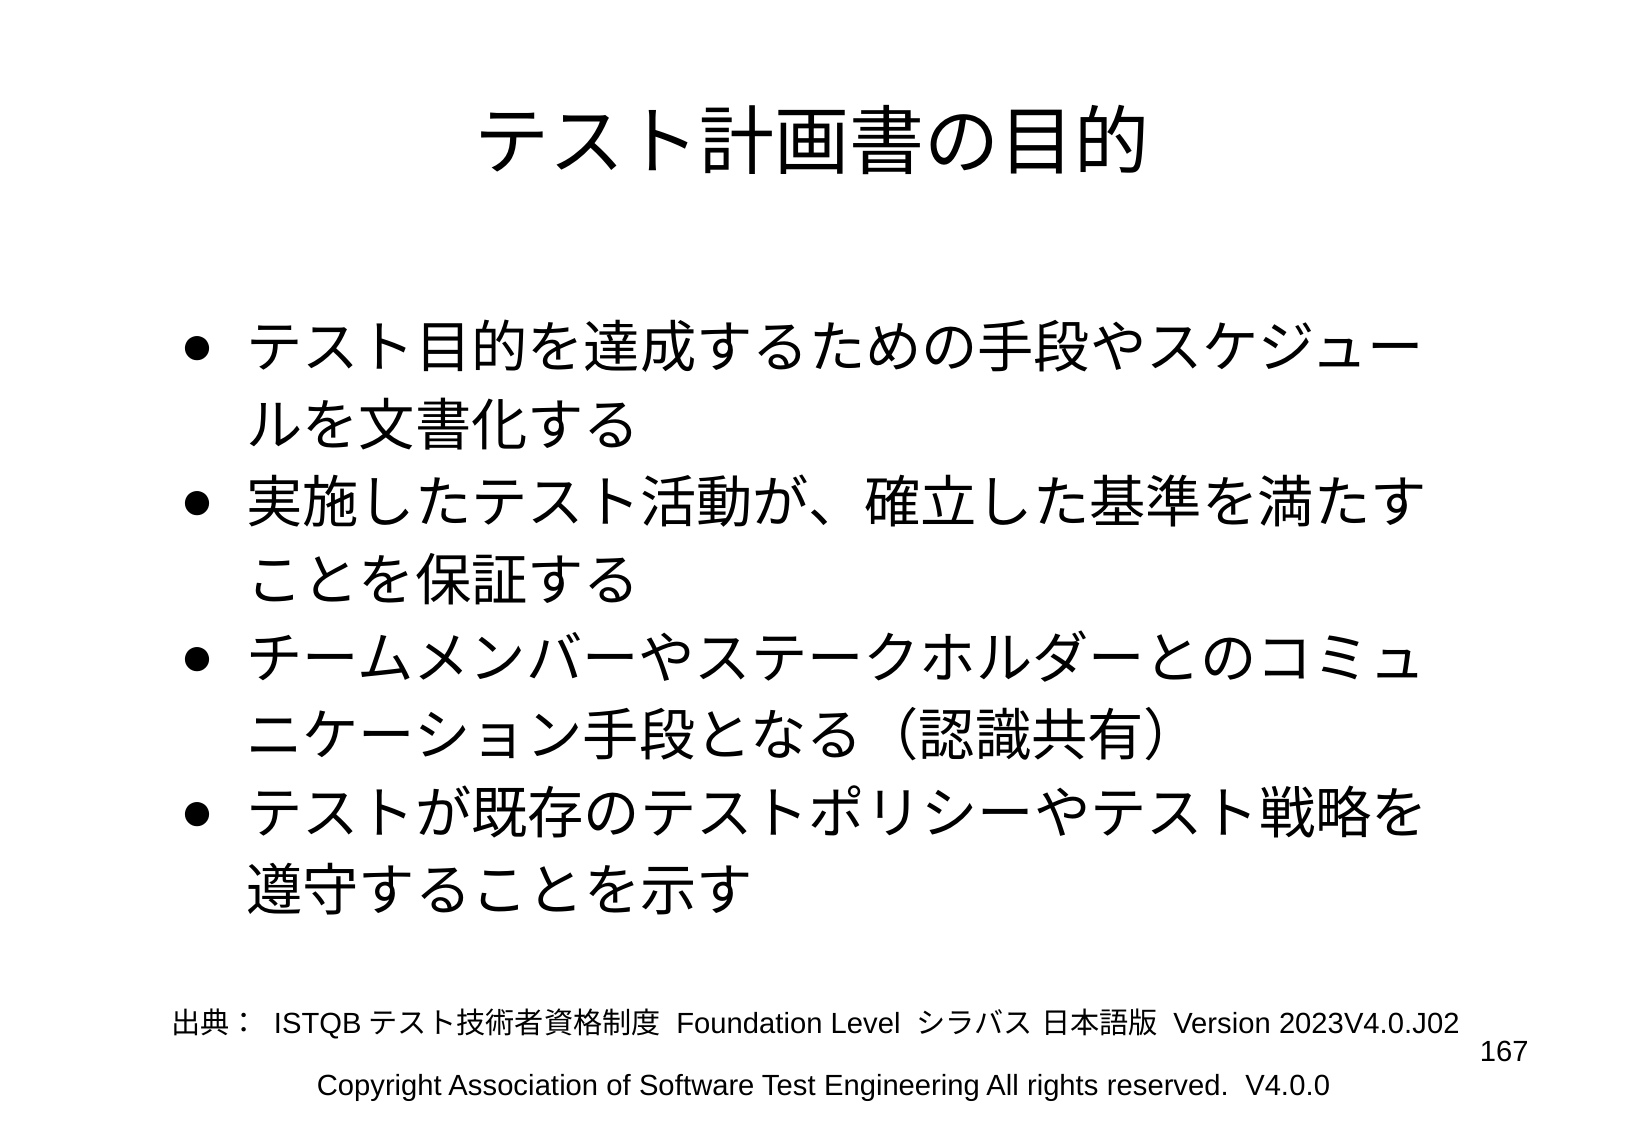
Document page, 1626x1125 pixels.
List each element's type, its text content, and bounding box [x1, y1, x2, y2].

text_box 出典： ISTQBテスト技術者資格制度 Foundation Level シラバス 日本語版 Version 2023V4.0.J02 [51, 996, 1580, 1047]
title テスト計画書の目的 [81, 45, 1544, 233]
text_box テスト目的を達成するための手段やスケジュールを文書化する 実施したテスト活動が、確立した基準を満たすことを保証する チームメンバーやステークホルダーとのコミュニケーション手段となる（認識共有） テストが既存のテストポリシーやテスト戦略を遵守することを示す [156, 286, 1492, 913]
slide_number ‹#› [1164, 1047, 1544, 1103]
footer Copyright Association of Software Test Engineering All rights reserved. V4.0.0 [233, 1058, 1415, 1103]
